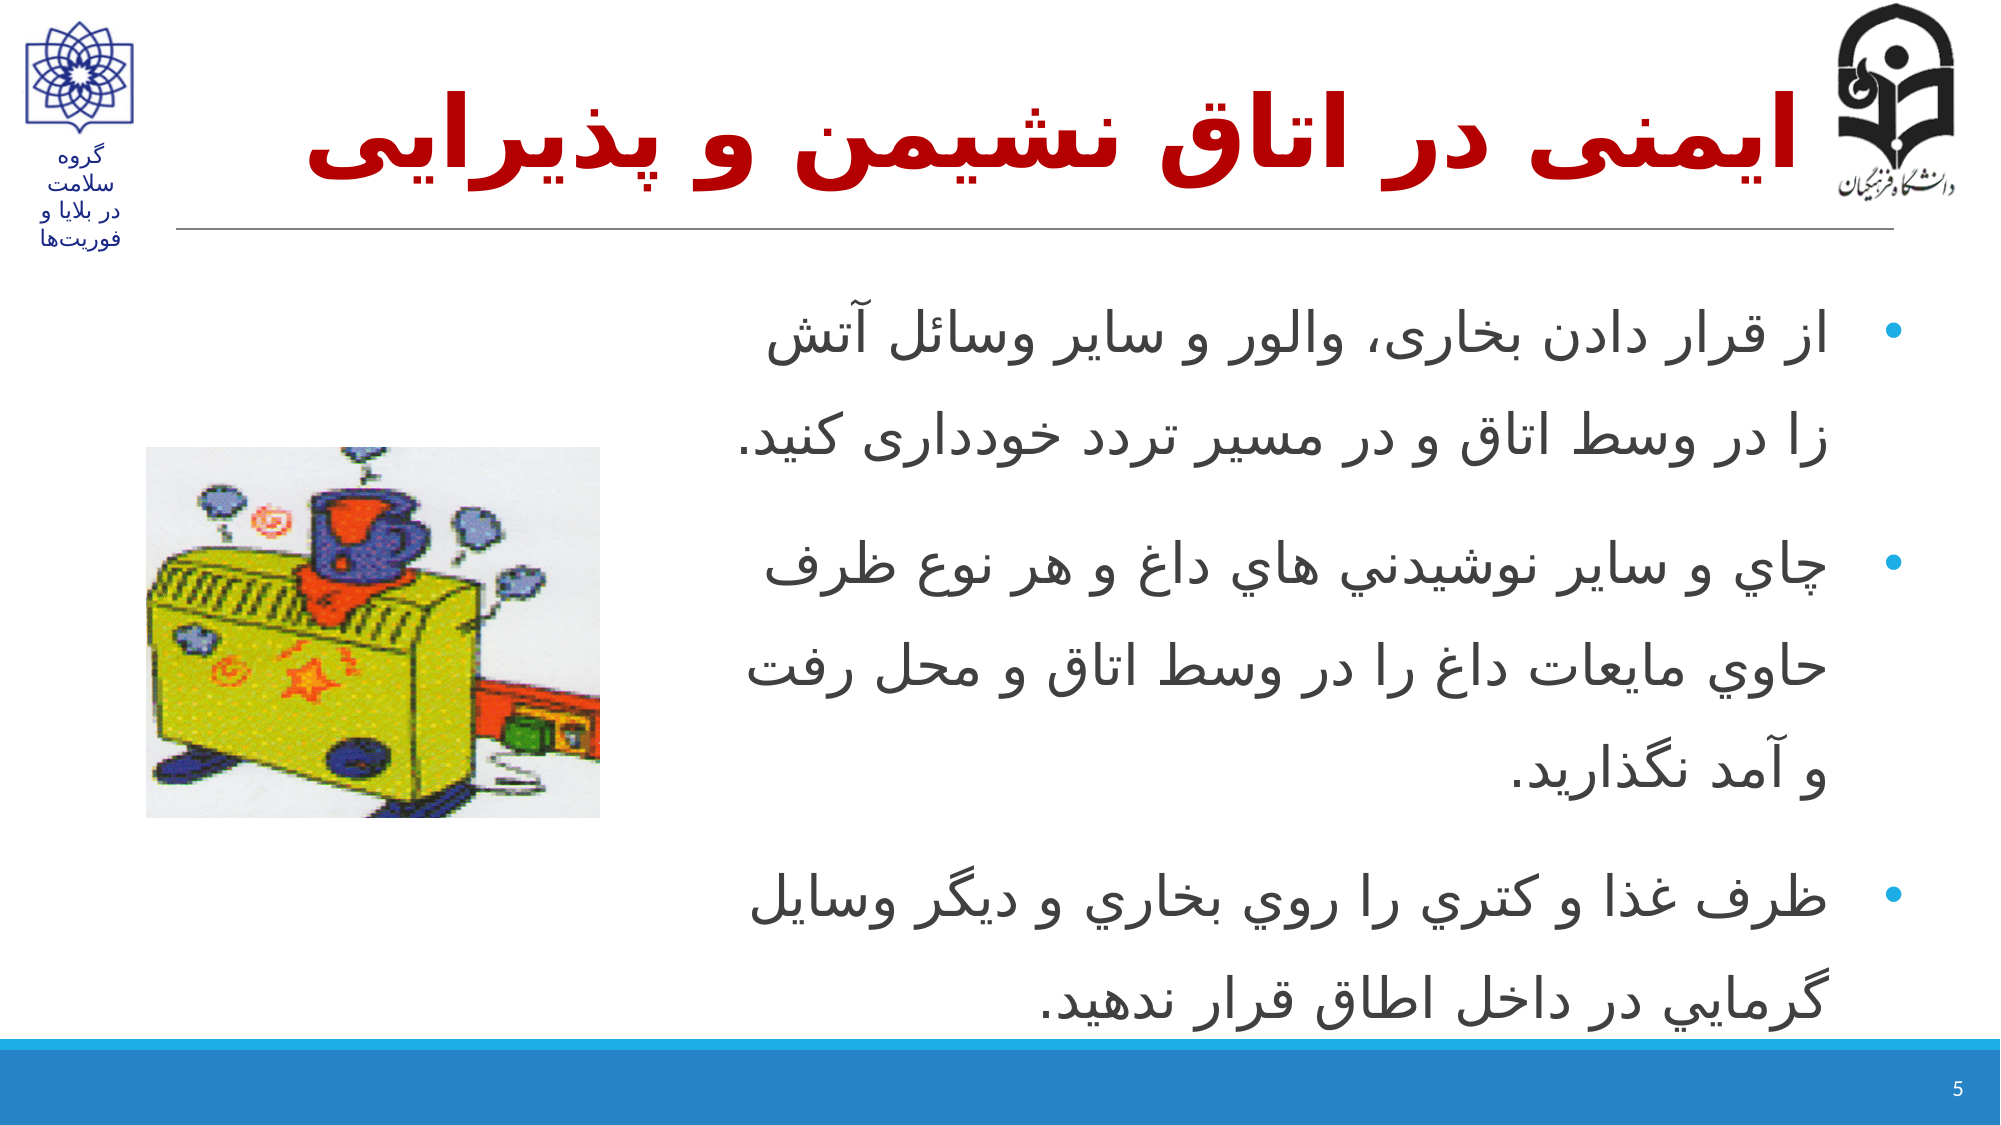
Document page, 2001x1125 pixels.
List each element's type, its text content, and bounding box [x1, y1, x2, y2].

picture [1792, 0, 2000, 208]
slide_number 5 [1910, 1054, 1980, 1120]
list از قرار دادن بخاری، والور و ساير وسائل آتش زا در وسط اتاق و در مسير تردد خودداری كنيد. چاي و ساير نوشيدني هاي داغ و هر نوع ظرف حاوي مايعات داغ را در وسط اتاق و محل رفت و آمد نگذاريد. ظرف غذا و كتري را روي بخاري و ديگر وسايل گرمايي در داخل اطاق قرار ندهيد. [705, 254, 1946, 1047]
picture [145, 446, 600, 818]
picture [21, 18, 140, 137]
title ایمنی در اتاق نشیمن و پذیرایی [177, 47, 1895, 227]
